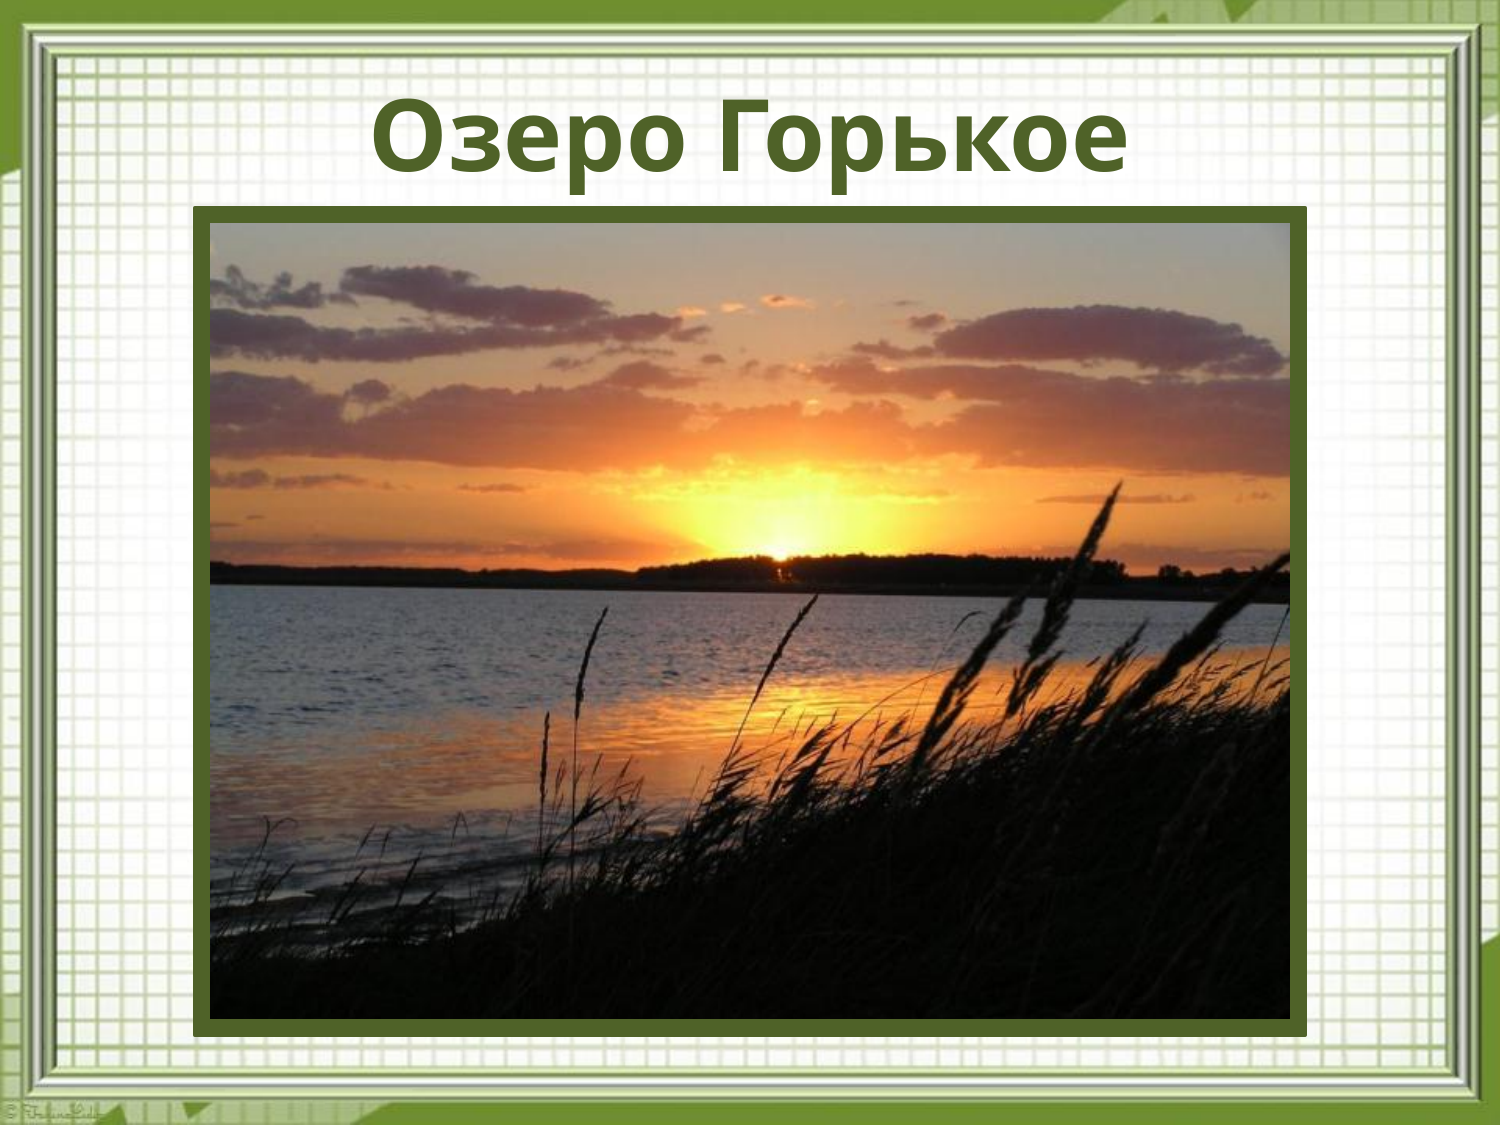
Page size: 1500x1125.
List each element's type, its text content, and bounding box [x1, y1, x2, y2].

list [206, 219, 1294, 1024]
text_box [193, 206, 1307, 1037]
title Озеро Горькое [75, 78, 1425, 185]
picture [0, 0, 1500, 1125]
